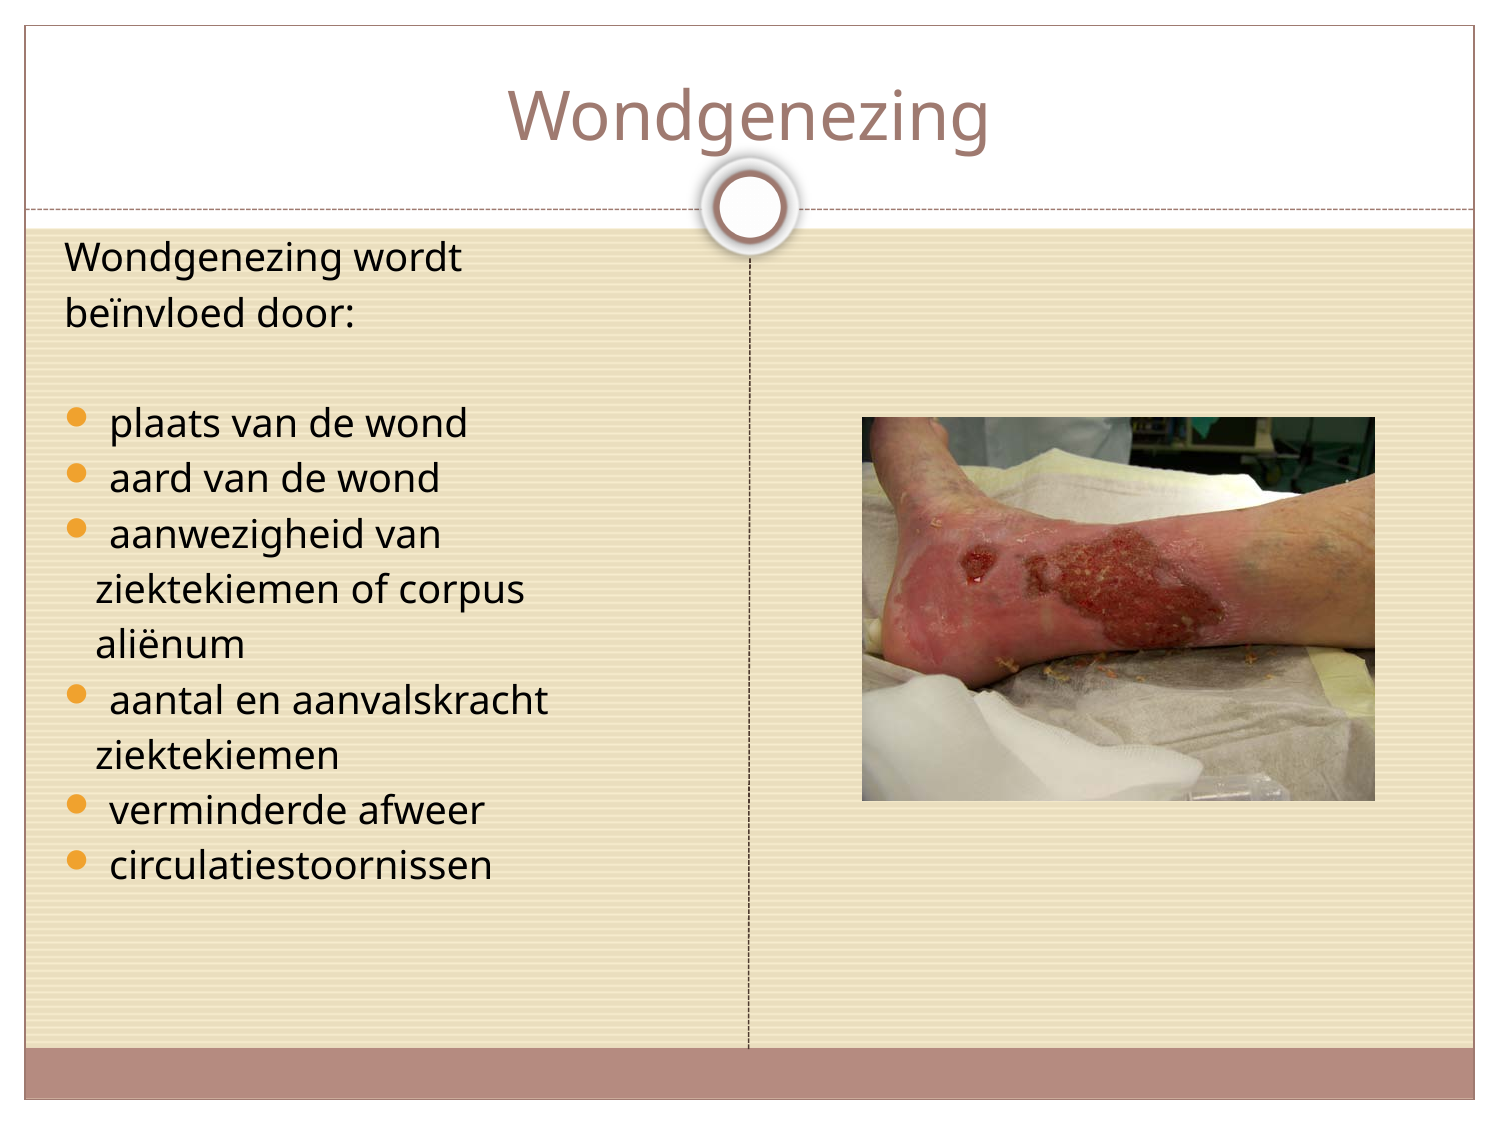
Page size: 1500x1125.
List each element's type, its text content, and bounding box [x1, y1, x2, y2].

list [865, 420, 1373, 799]
list Wondgenezing wordt beïnvloed door: plaats van de wond aard van de wond aanwezigheid van ziektekiemen of corpus aliënum aantal en aanvalskracht ziektekiemen verminderde afweer circulatiestoornissen [49, 224, 712, 993]
title Wondgenezing [49, 37, 1450, 162]
